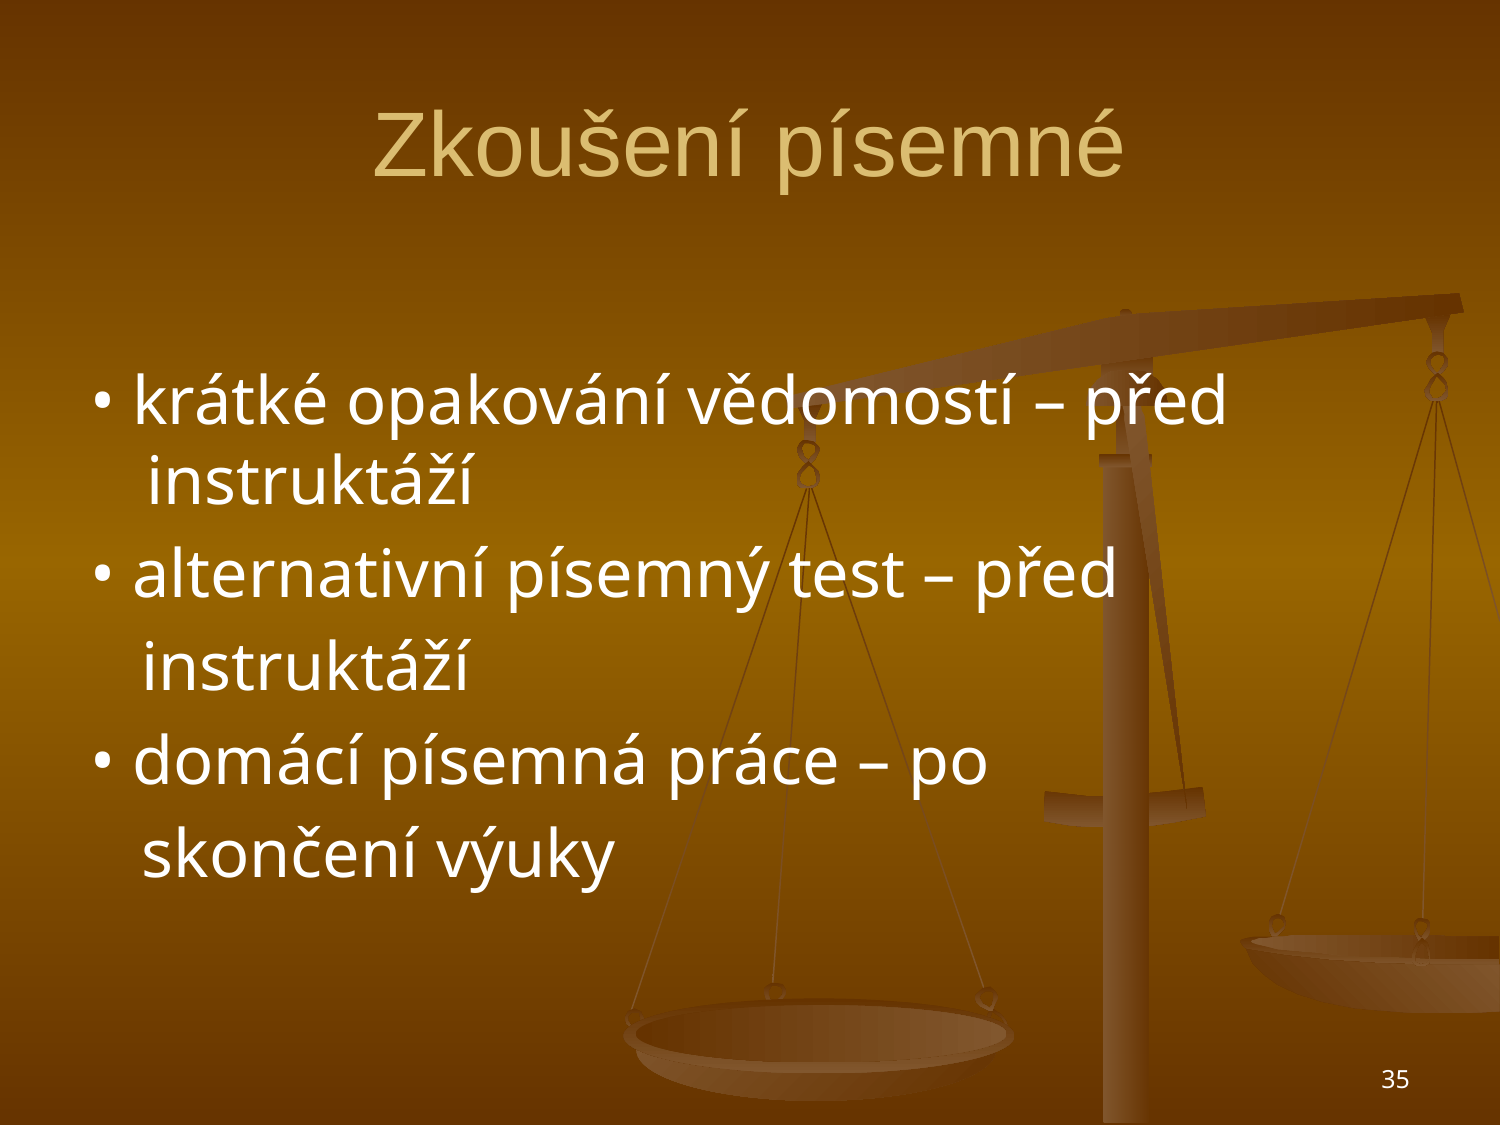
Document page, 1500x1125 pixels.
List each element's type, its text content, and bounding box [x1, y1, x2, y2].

title Zkoušení písemné [74, 45, 1426, 234]
list • krátké opakování vědomostí – před instruktáží • alternativní písemný test – před instruktáží • domácí písemná práce – po skončení výuky [74, 349, 1426, 1006]
slide_number 35 [1074, 1029, 1426, 1106]
